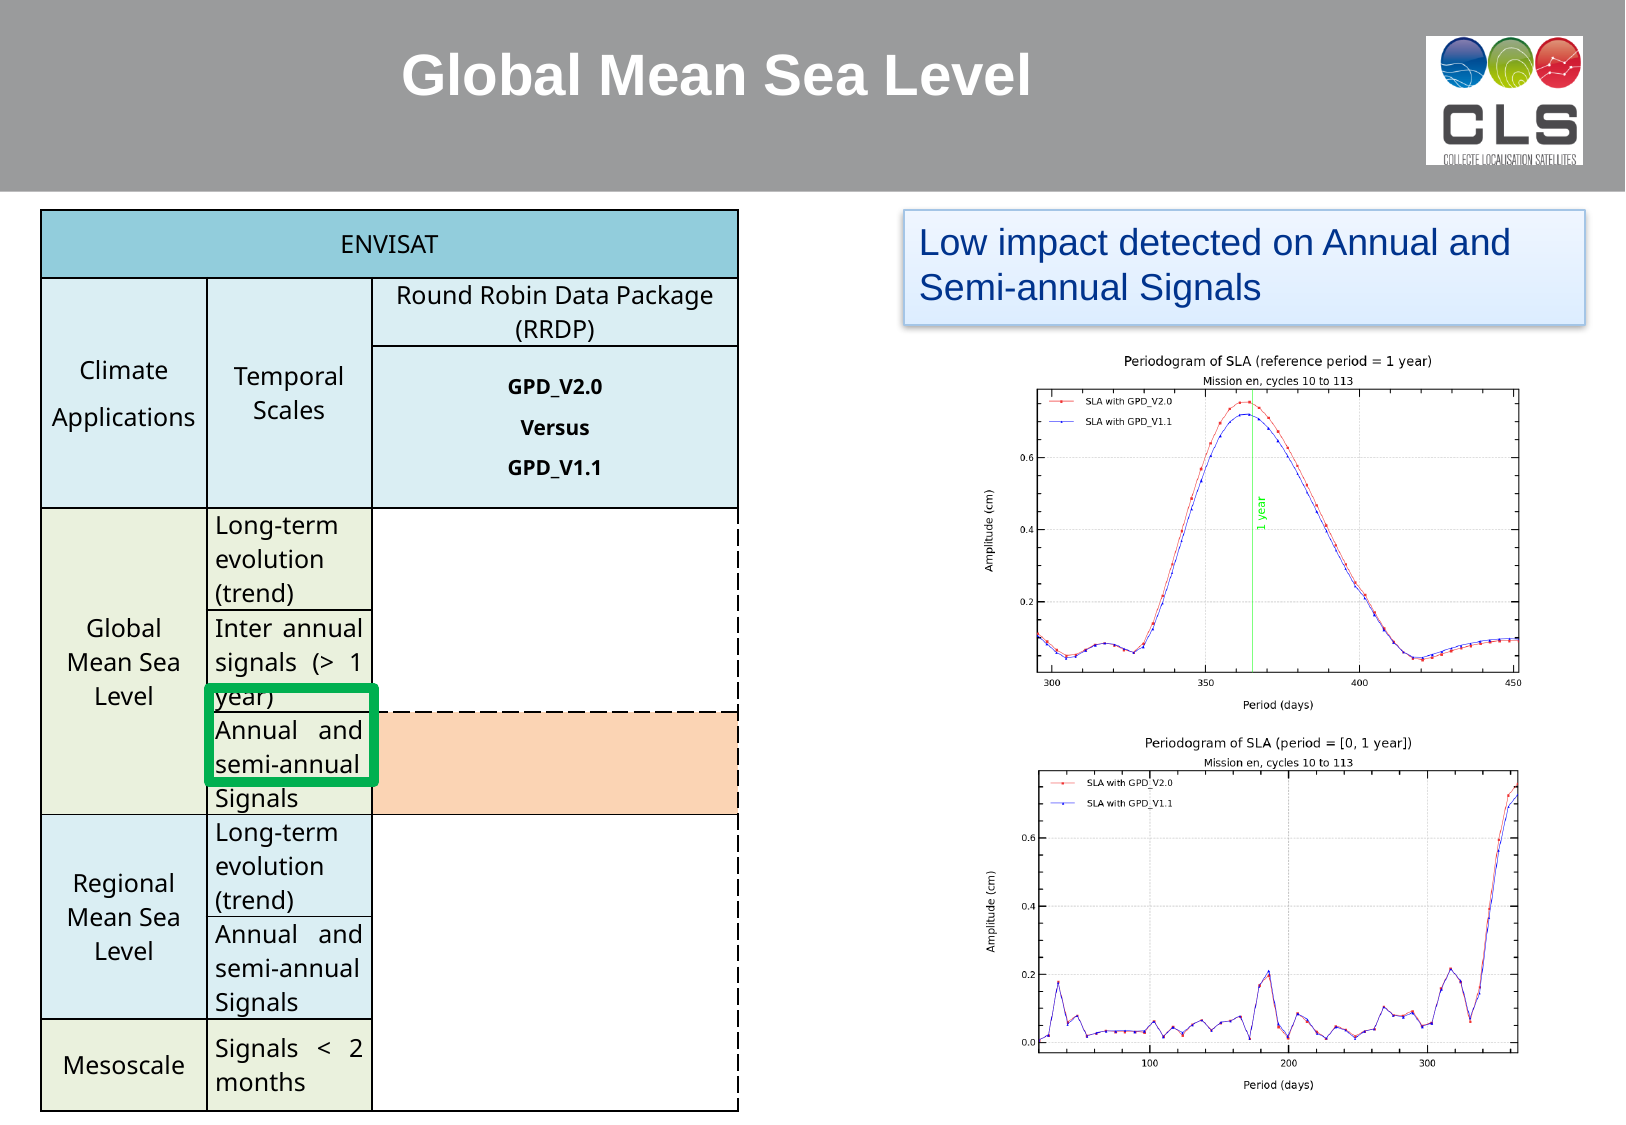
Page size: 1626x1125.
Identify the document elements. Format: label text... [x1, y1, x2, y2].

picture [962, 338, 1539, 1102]
table_cell Regional Mean Sea Level [42, 815, 206, 1018]
table_cell Long-term evolution (trend) [208, 509, 371, 609]
table_cell Global Mean Sea Level [42, 509, 206, 814]
text_box [207, 686, 376, 784]
table_cell Round Robin Data Package (RRDP) [373, 279, 737, 345]
table_cell Inter annual signals (> 1 year) [208, 611, 371, 686]
picture [1426, 36, 1583, 165]
text_box Global Mean Sea Level [386, 40, 1162, 119]
table_cell [373, 509, 738, 712]
table_cell [373, 815, 738, 1110]
table_cell Annual and semi-annual Signals [208, 917, 371, 1018]
table_header ENVISAT [42, 211, 737, 277]
table_cell Annual and semi-annual Signals [208, 784, 371, 814]
table_cell [373, 712, 738, 814]
table_cell Long-term evolution (trend) [208, 815, 371, 916]
table_cell Climate Applications [42, 279, 206, 507]
table_cell Signals < 2 months [208, 1020, 371, 1110]
text_box Low impact detected on Annual and Semi-annual Signals [903, 209, 1586, 326]
table_cell Mesoscale [42, 1020, 206, 1110]
table_cell GPD_V2.0 Versus GPD_V1.1 [373, 347, 737, 507]
table_cell Temporal Scales [208, 279, 371, 507]
